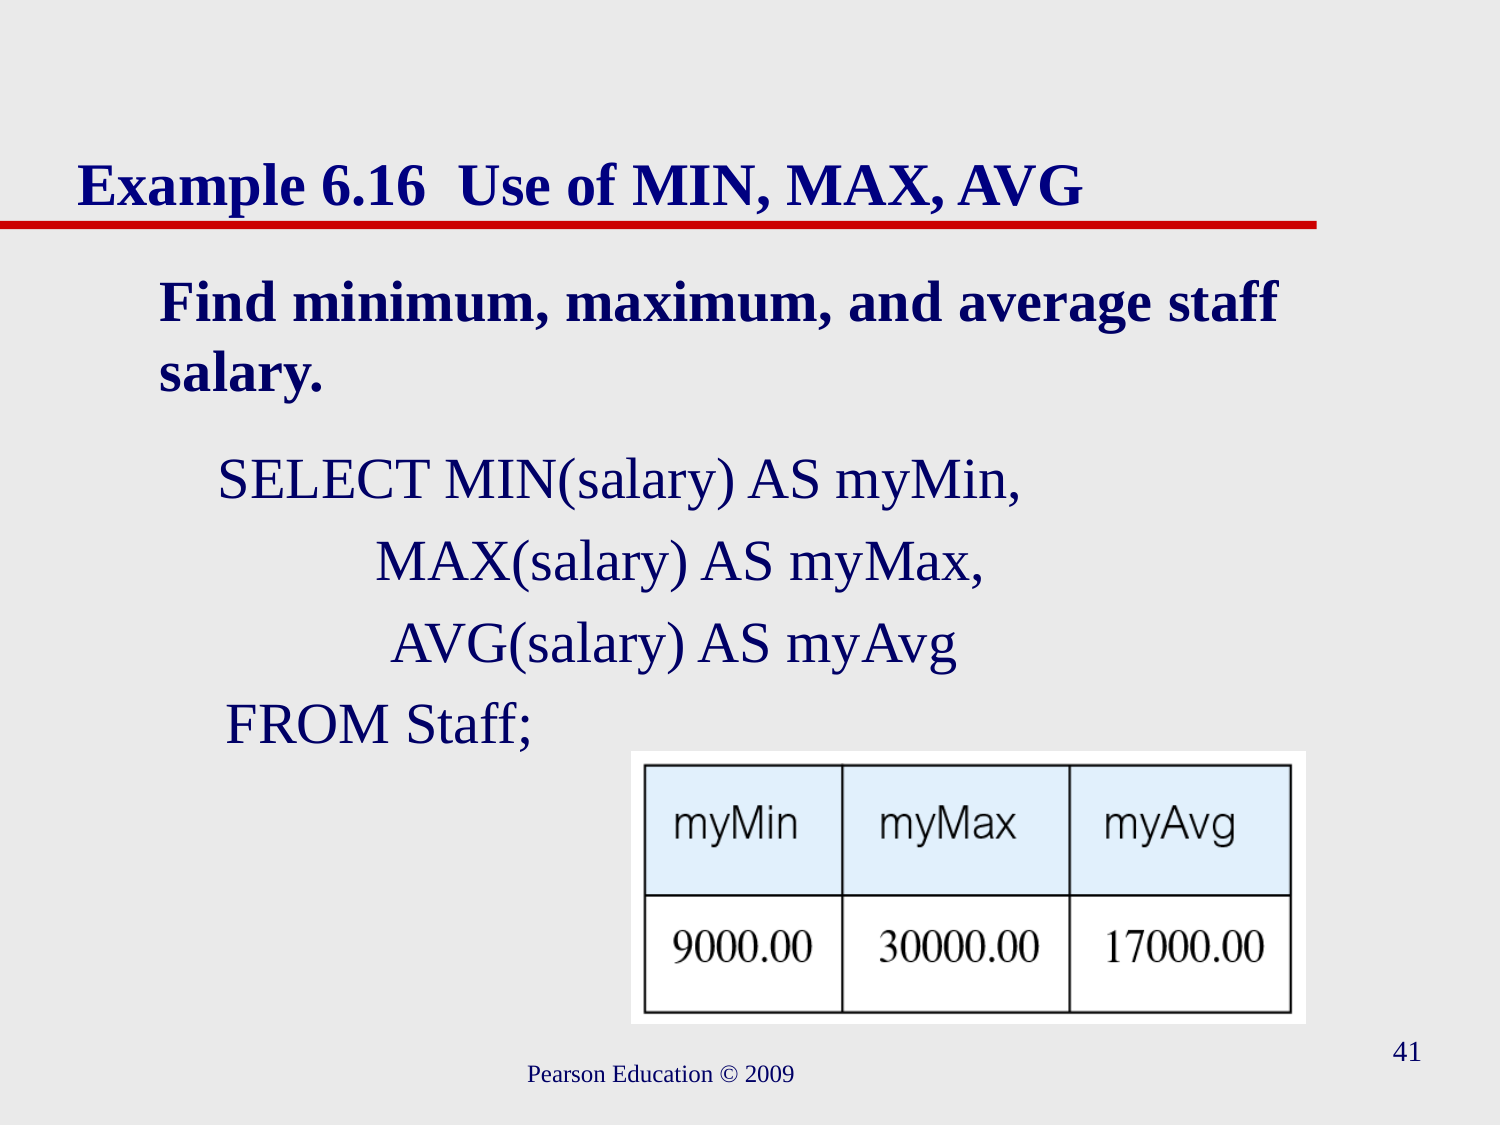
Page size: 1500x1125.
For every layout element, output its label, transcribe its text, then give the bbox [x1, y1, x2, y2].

slide_number 41 [1124, 1012, 1438, 1088]
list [631, 751, 1306, 1024]
text_box Pearson Education © 2009 [512, 1050, 1038, 1095]
list Find minimum, maximum, and average staff salary. SELECT MIN(salary) AS myMin, MAX(salary) AS myMax, AVG(salary) AS myAvg FROM Staff; [88, 255, 1295, 931]
title Example 6.16 Use of MIN, MAX, AVG [62, 43, 1338, 226]
